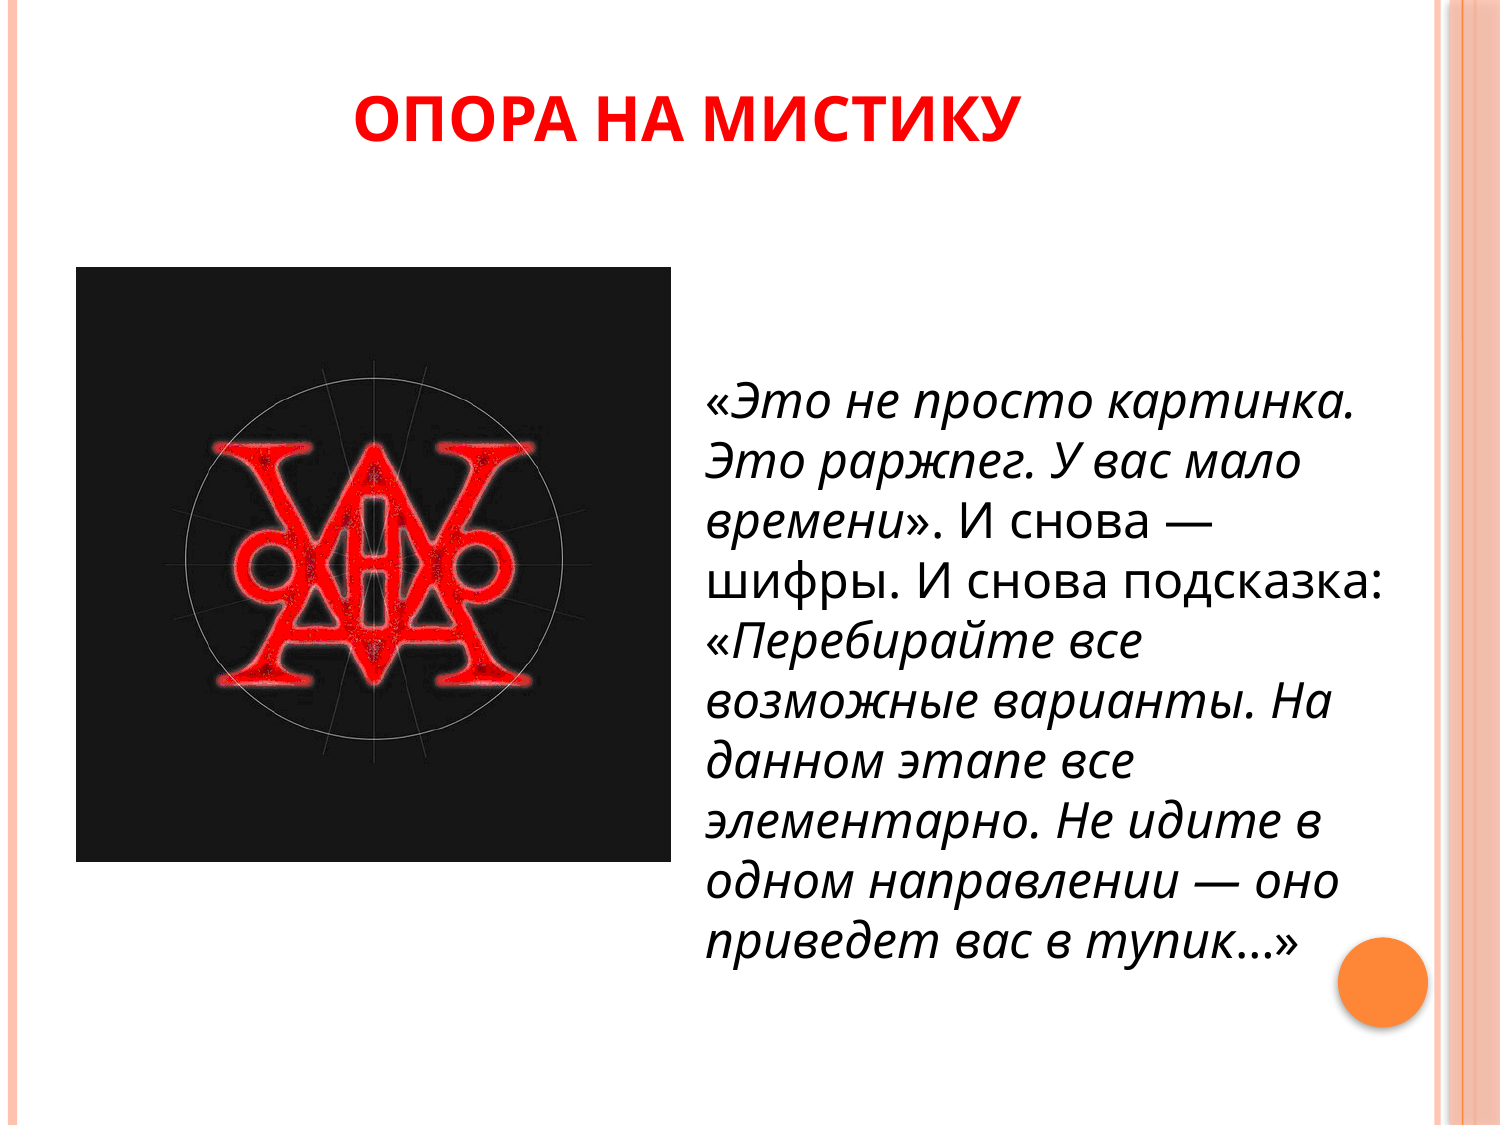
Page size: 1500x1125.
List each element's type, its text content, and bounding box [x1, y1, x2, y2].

text_box «Это не просто картинка. Это раржпег. У вас мало времени». И снова — шифры. И снова подсказка: «Перебирайте все возможные варианты. На данном этапе все элементарно. Не идите в одном направлении — оно приведет вас в тупик…» [690, 361, 1400, 977]
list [76, 266, 672, 862]
title Опора на мистику [75, 45, 1300, 161]
